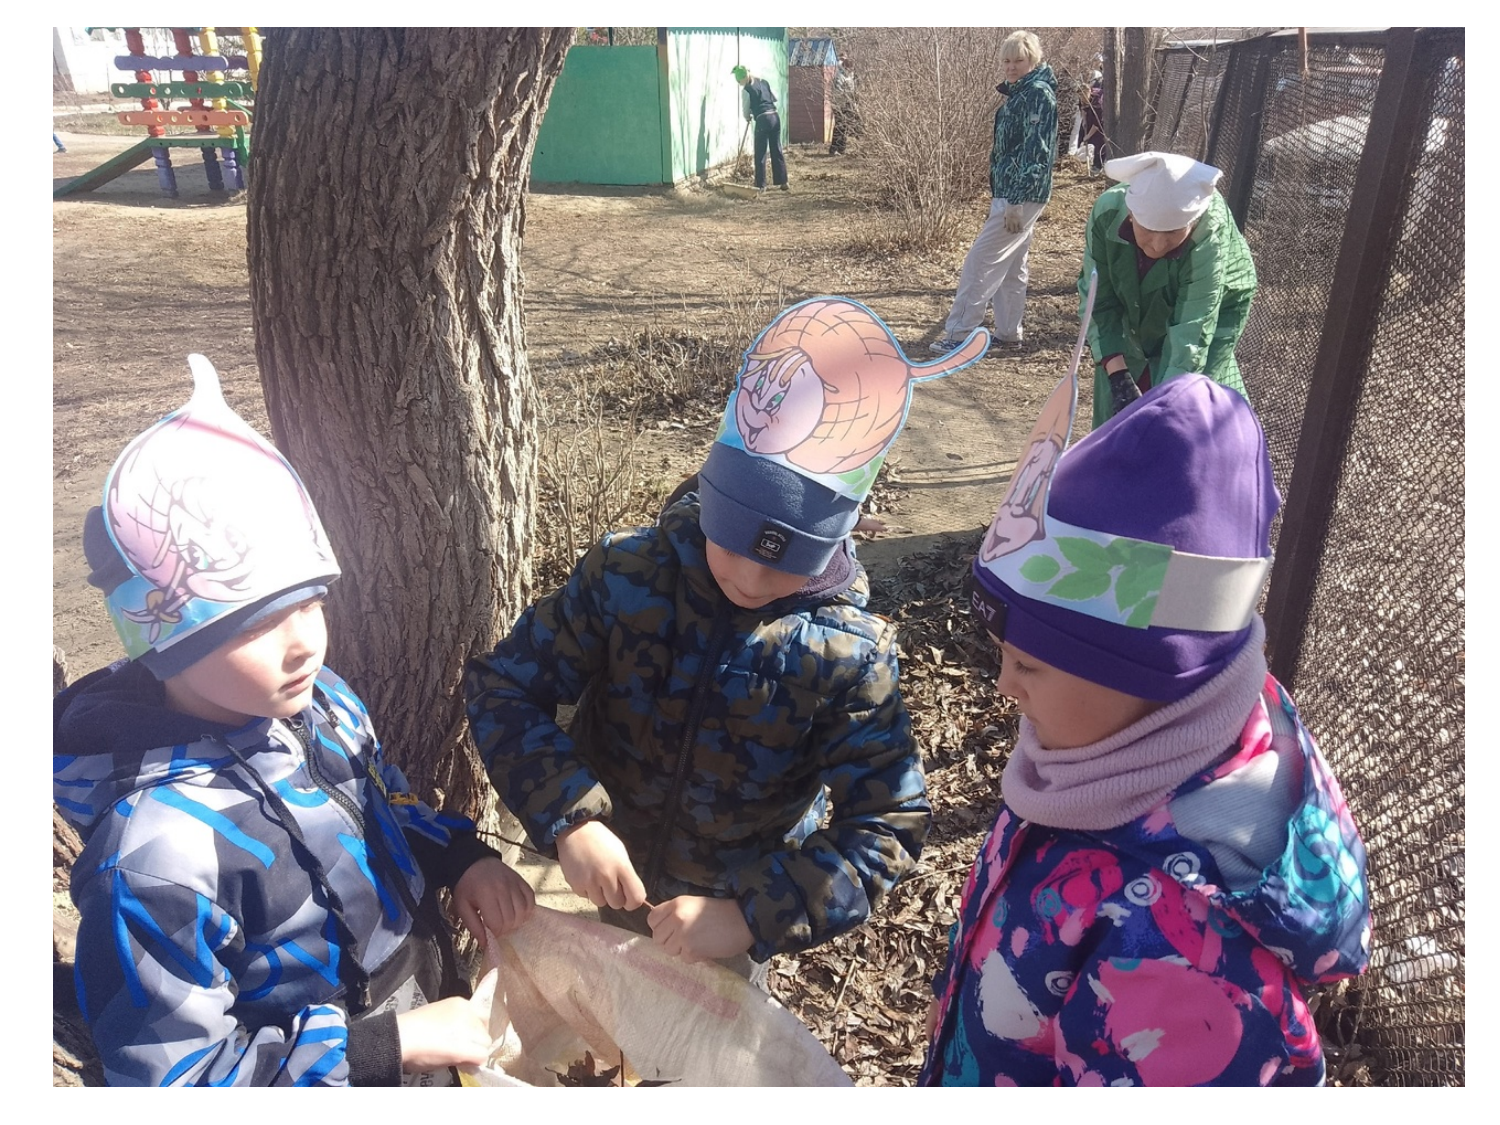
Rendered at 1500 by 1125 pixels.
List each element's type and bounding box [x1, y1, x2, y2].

picture [52, 27, 1465, 1087]
